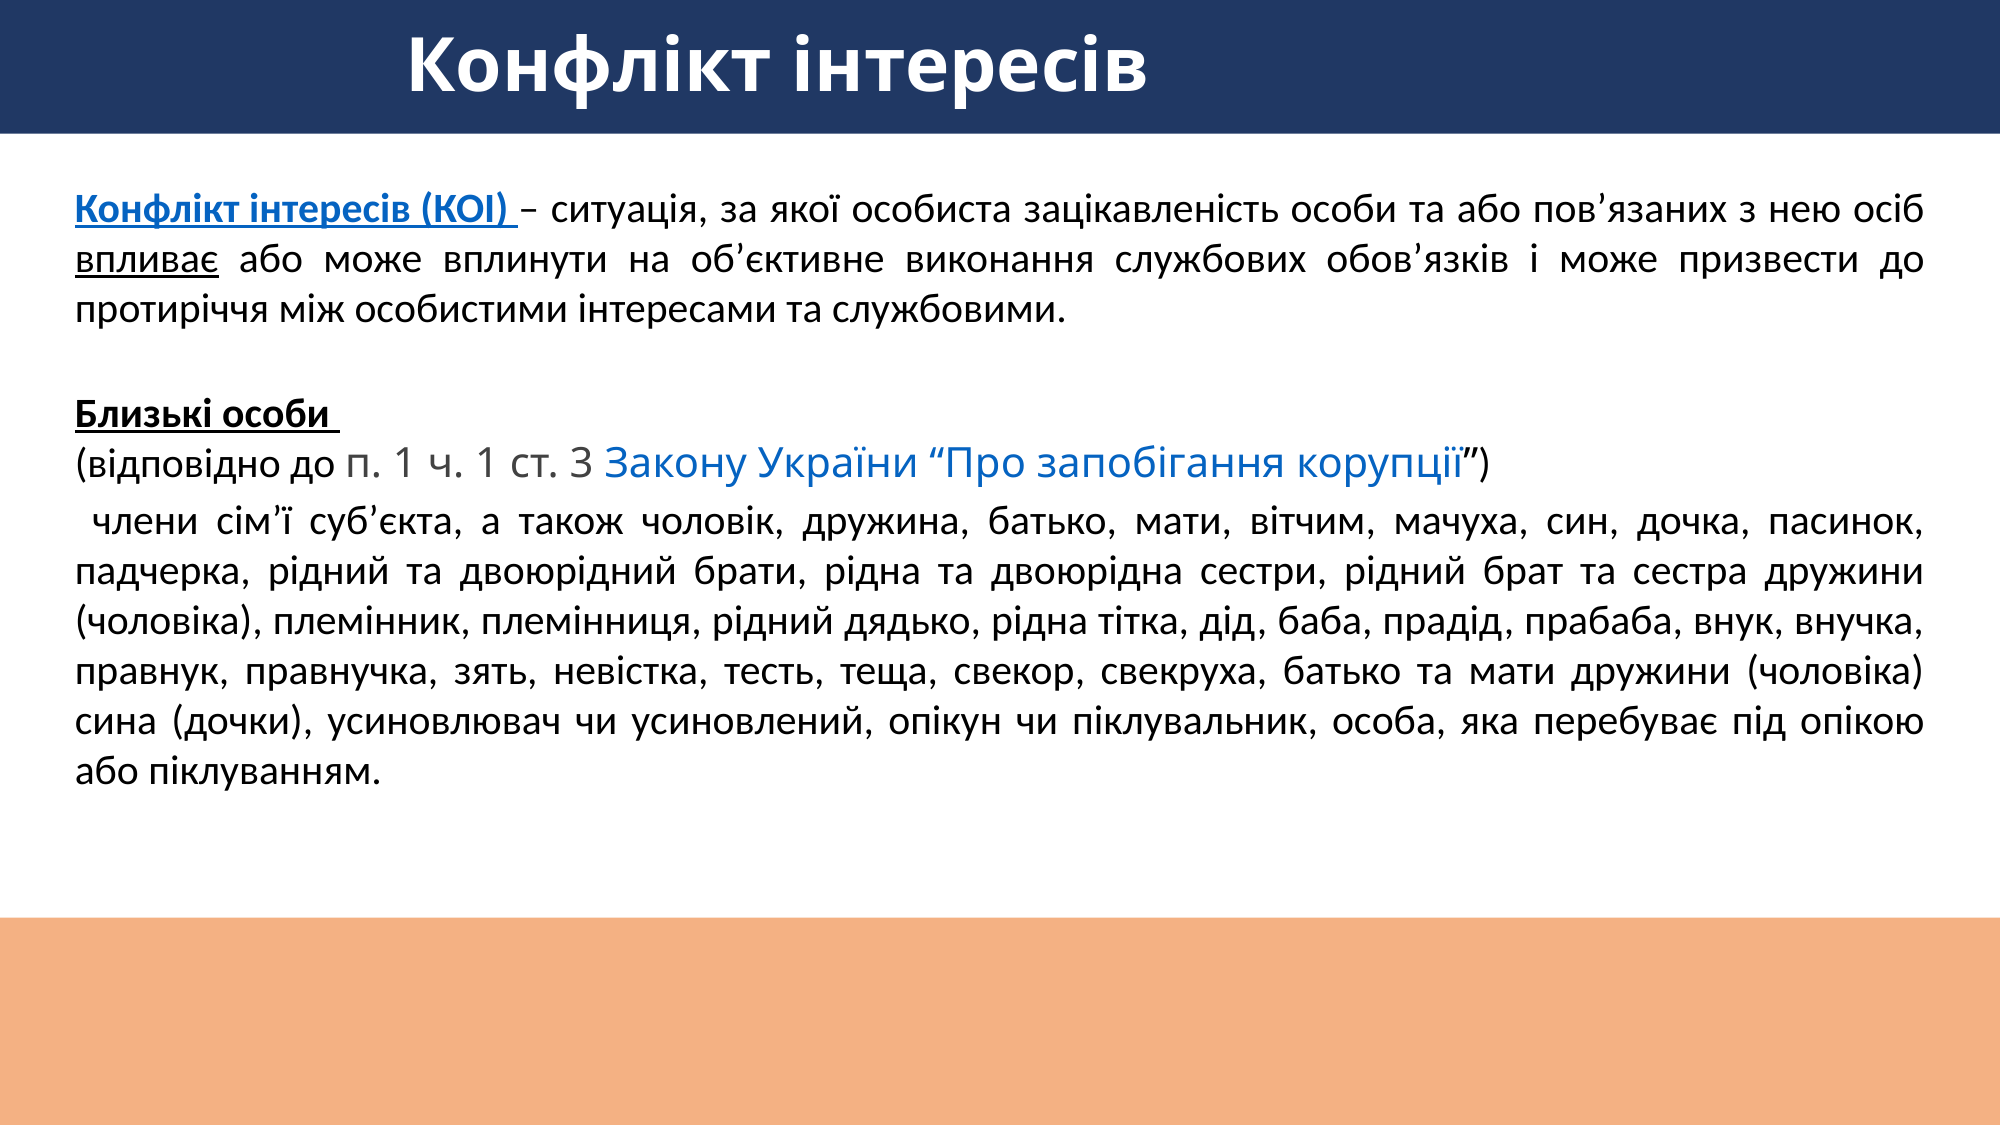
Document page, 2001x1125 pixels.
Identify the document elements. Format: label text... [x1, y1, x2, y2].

text_box [0, 917, 2000, 1125]
text_box Конфлікт інтересів [390, 19, 1941, 115]
text_box Конфлікт інтересів (КОІ) – ситуація, за якої особиста зацікавленість особи та або пов’язаних з нею осіб впливає або може вплинути на об’єктивне виконання службових обов’язків і може призвести до протиріччя між особистими інтересами та службовими. [60, 173, 1941, 338]
text_box Близькі особи (відповідно до п. 1 ч. 1 ст. 3 Закону України “Про запобігання корупції”) члени сім’ї суб’єкта, а також чоловік, дружина, батько, мати, вітчим, мачуха, син, дочка, пасинок, падчерка, рідний та двоюрідний брати, рідна та двоюрідна сестри, рідний брат та сестра дружини (чоловіка), племінник, племінниця, рідний дядько, рідна тітка, дід, баба, прадід, прабаба, внук, внучка, правнук, правнучка, зять, невістка, тесть, теща, свекор, свекруха, батько та мати дружини (чоловіка) сина (дочки), усиновлювач чи усиновлений, опікун чи піклувальник, особа, яка перебуває під опікою або піклуванням. [60, 378, 1941, 801]
text_box [0, 0, 2000, 135]
